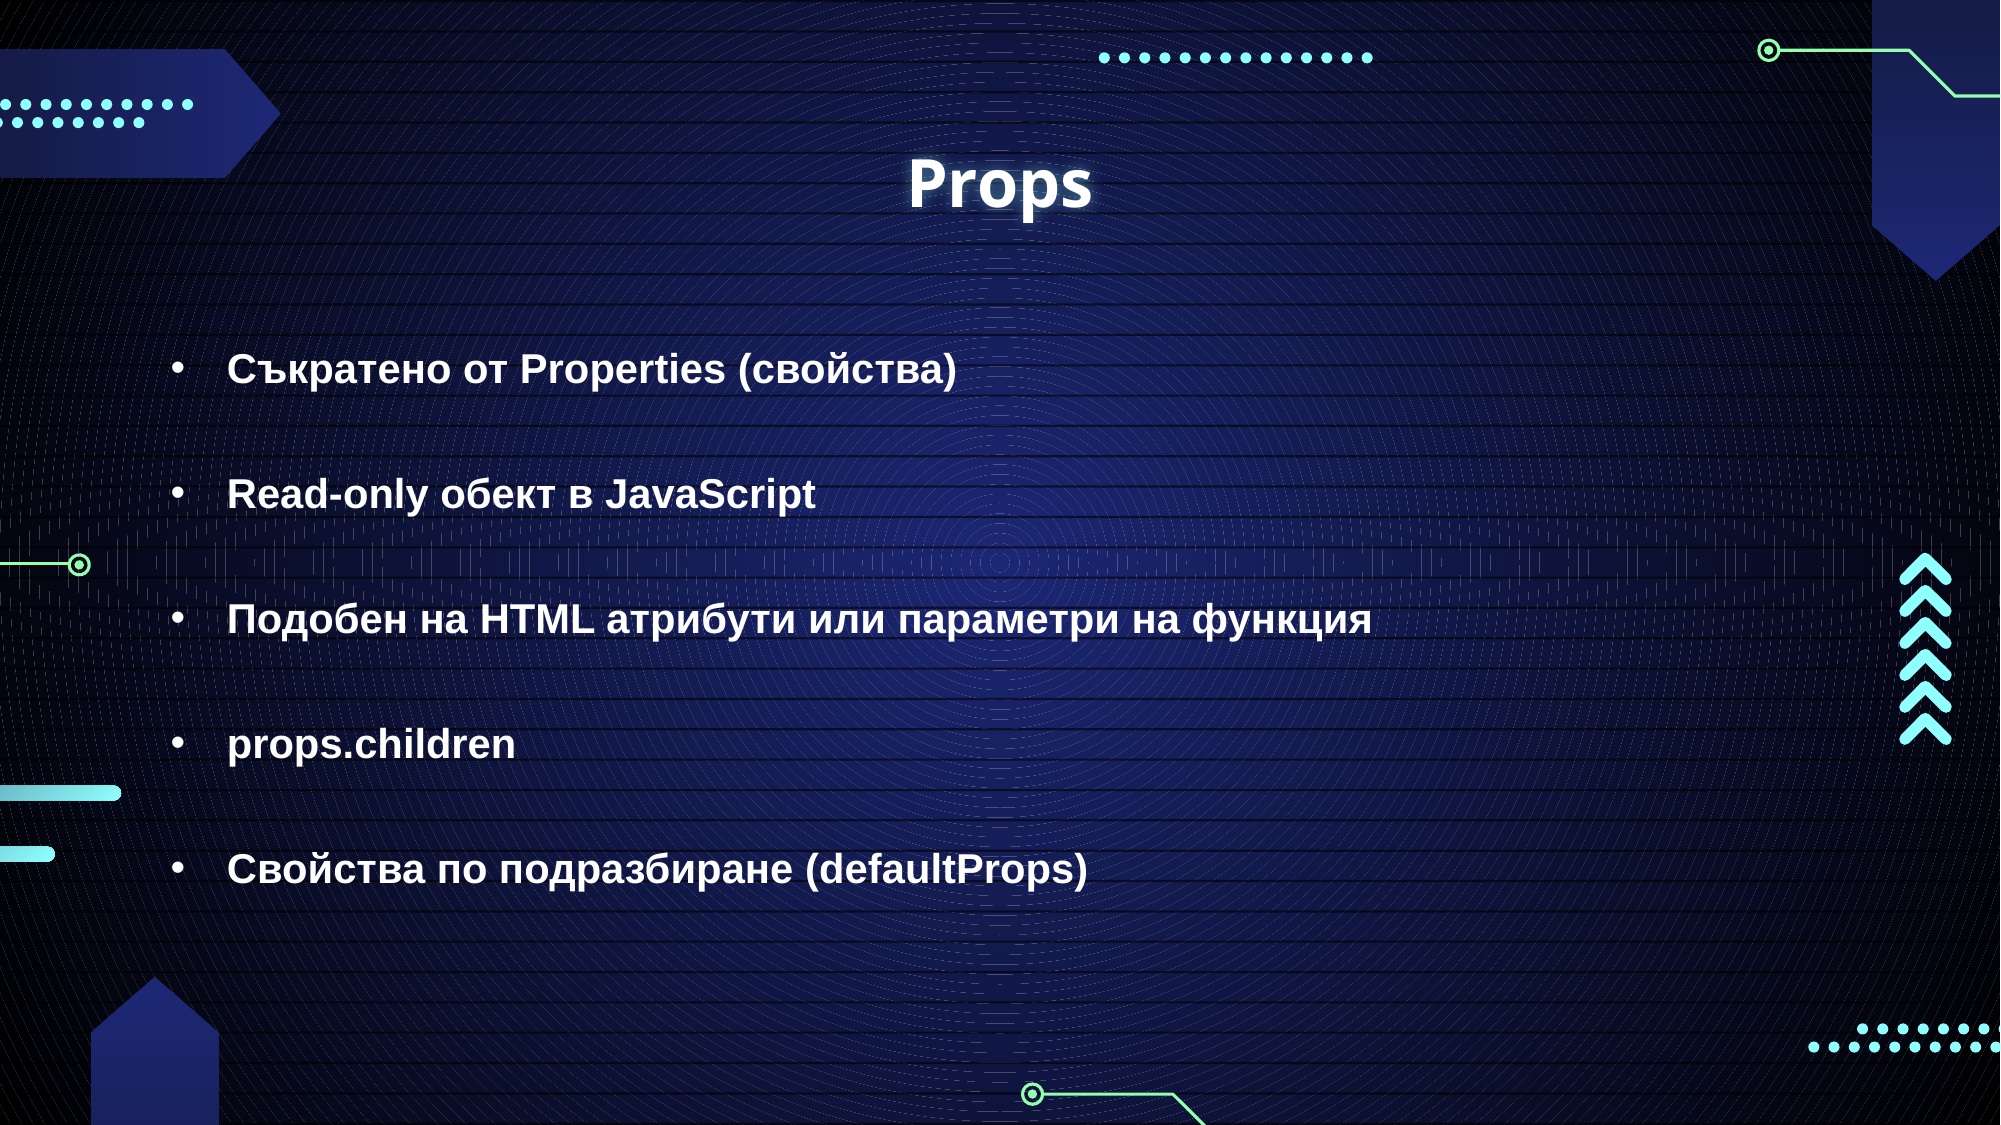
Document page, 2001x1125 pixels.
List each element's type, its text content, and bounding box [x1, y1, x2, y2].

text_box Съкратено от Properties (свойства) Read-only обект в JavaScript Подобен на HTML атрибути или параметри на функция props.children Свойства по подразбиране (defaultProps) [155, 259, 1844, 1007]
title Props [155, 117, 1844, 244]
